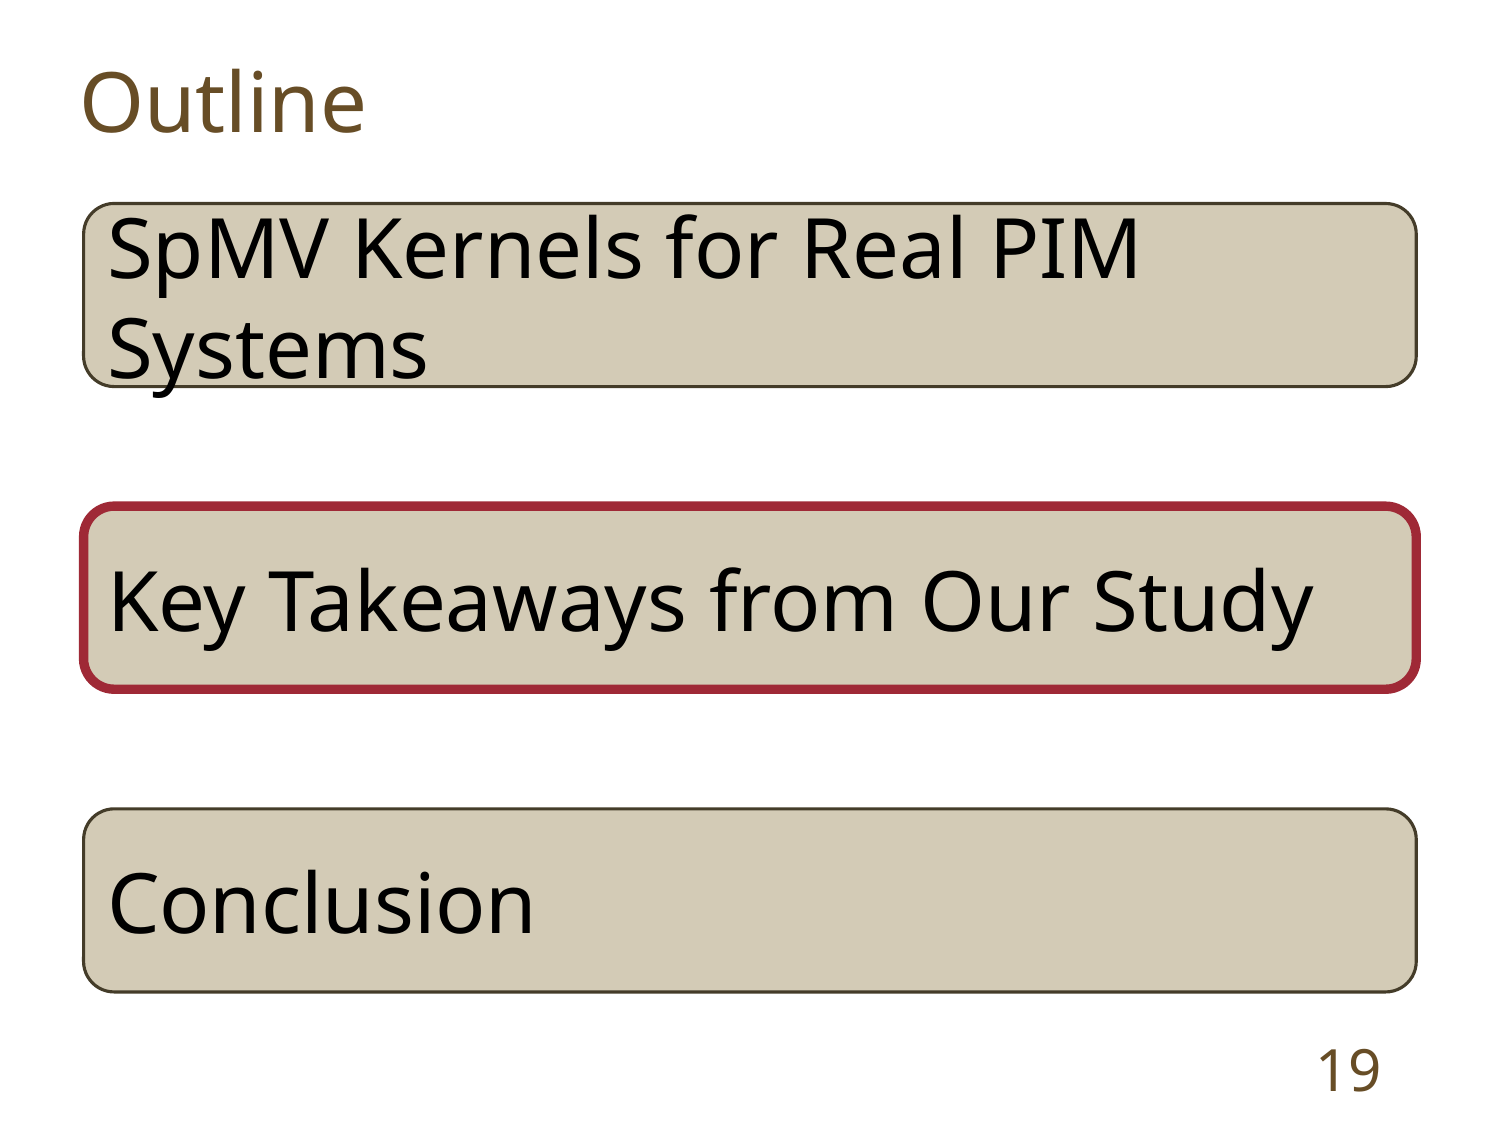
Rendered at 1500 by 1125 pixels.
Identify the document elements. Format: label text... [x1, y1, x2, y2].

text_box Conclusion [82, 807, 1418, 993]
text_box Key Takeaways from Our Study [82, 505, 1418, 691]
text_box SpMV Kernels for Real PIM Systems [82, 202, 1418, 388]
slide_number 19 [1059, 1042, 1397, 1103]
text_box Outline [64, 36, 1358, 175]
